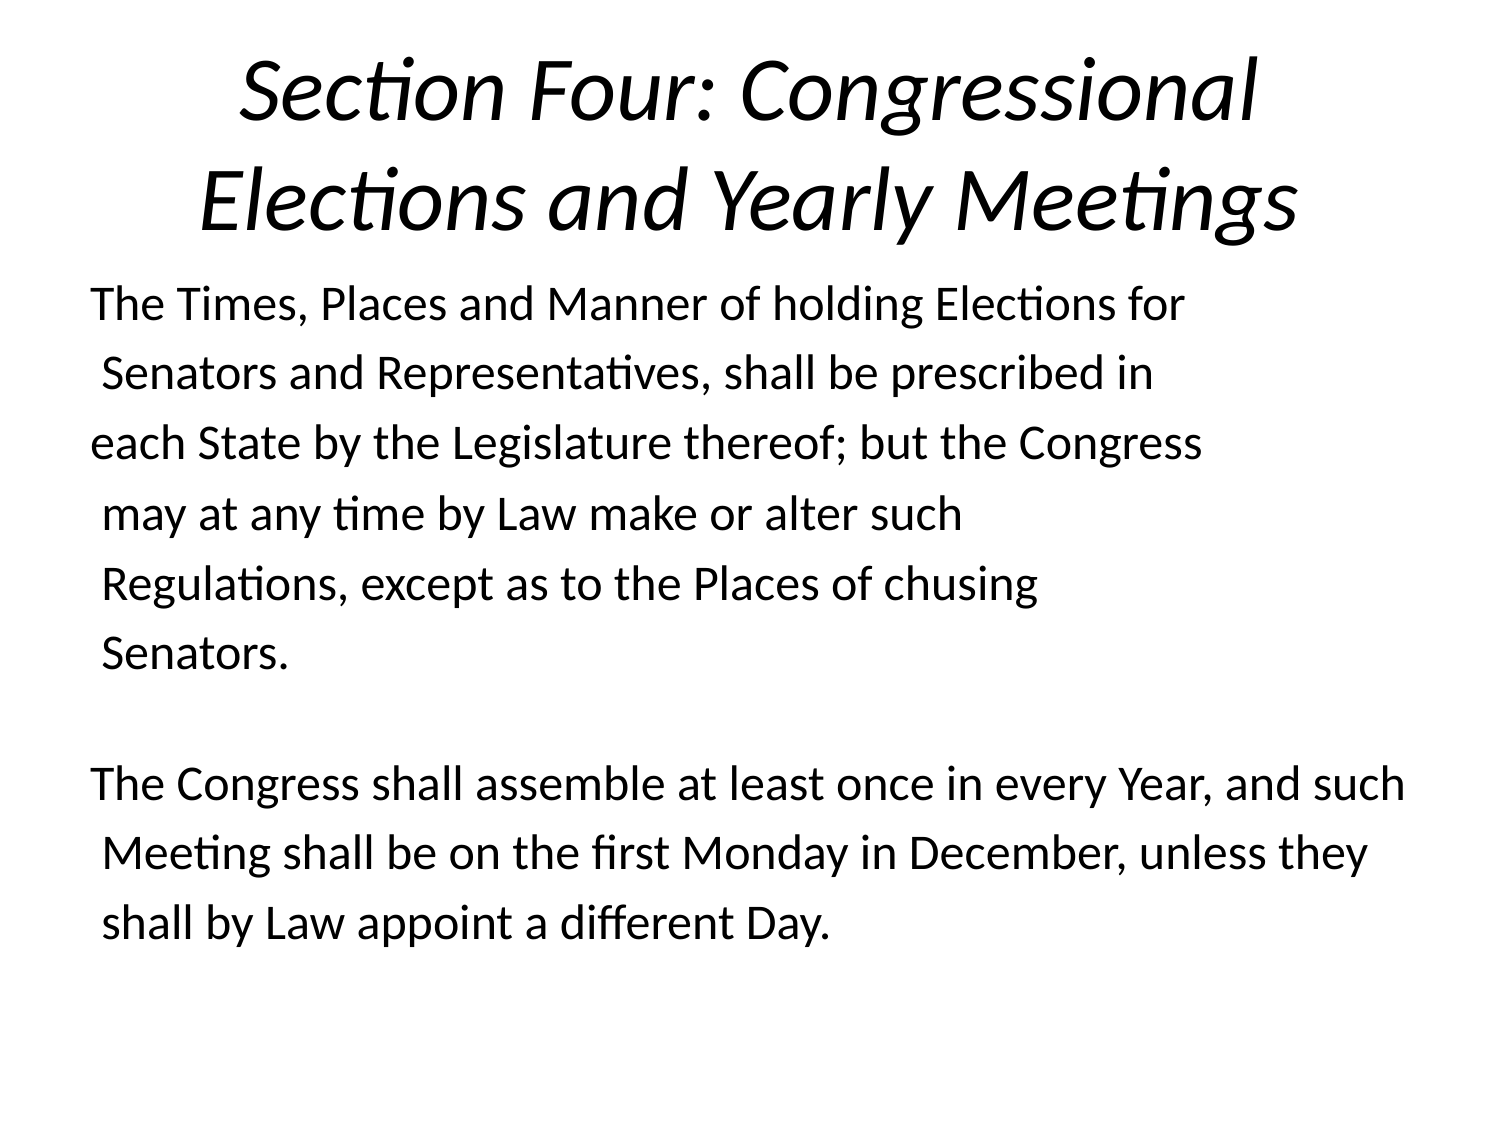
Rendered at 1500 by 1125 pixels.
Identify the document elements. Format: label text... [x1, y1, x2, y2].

title Section Four: Congressional Elections and Yearly Meetings [74, 44, 1426, 233]
list The Times, Places and Manner of holding Elections for Senators and Representatives, shall be prescribed in each State by the Legislature thereof; but the Congress may at any time by Law make or alter such Regulations, except as to the Places of chusing Senators. The Congress shall assemble at least once in every Year, and such Meeting shall be on the first Monday in December, unless they shall by Law appoint a different Day. [74, 262, 1426, 1006]
